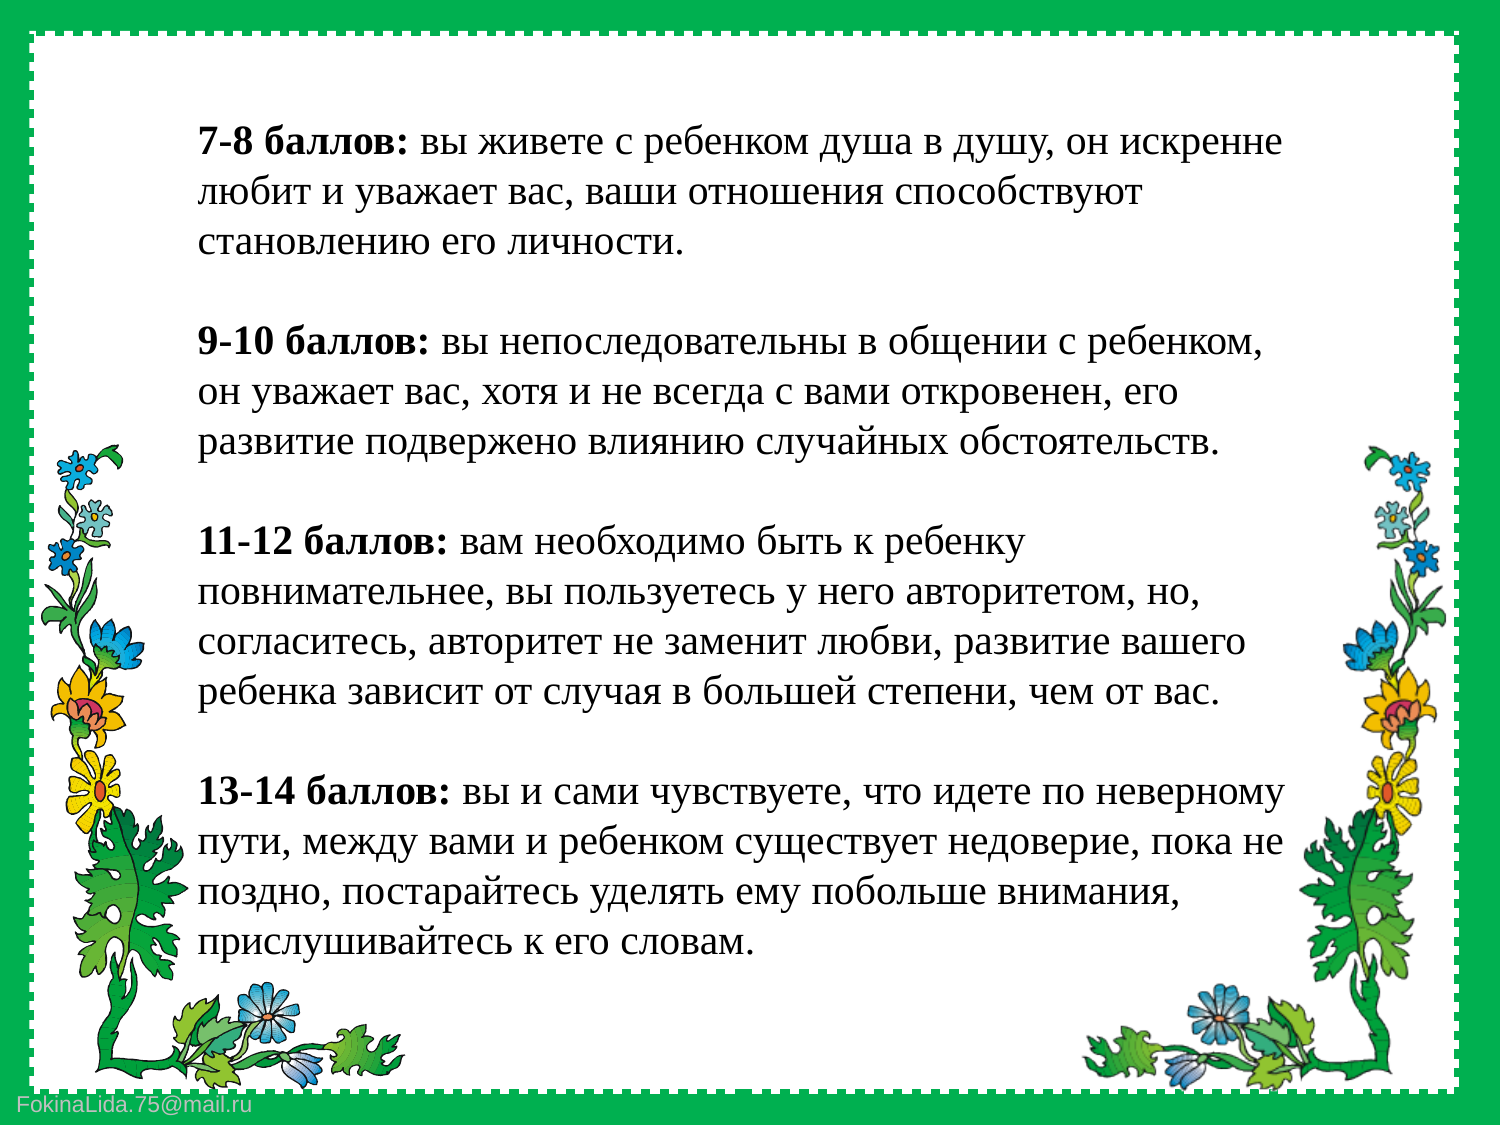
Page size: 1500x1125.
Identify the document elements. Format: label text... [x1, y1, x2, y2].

text_box 7-8 баллов: вы живете с ребенком душа в душу, он искренне любит и уважает вас, ваши отношения способствуют становлению его личности. 9-10 баллов: вы непоследовательны в общении с ребенком, он уважает вас, хотя и не всегда с вами откровенен, его развитие подвержено влиянию случайных обстоятельств. 11-12 баллов: вам необходимо быть к ребенку повнимательнее, вы пользуетесь у него авторитетом, но, согласитесь, авторитет не заменит любви, развитие вашего ребенка зависит от случая в большей степени, чем от вас. 13-14 баллов: вы и сами чувствуете, что идете по неверному пути, между вами и ребенком существует недоверие, пока не поздно, постарайтесь уделять ему побольше внимания, прислушивайтесь к его словам. [182, 55, 1306, 971]
picture [1080, 444, 1448, 1093]
